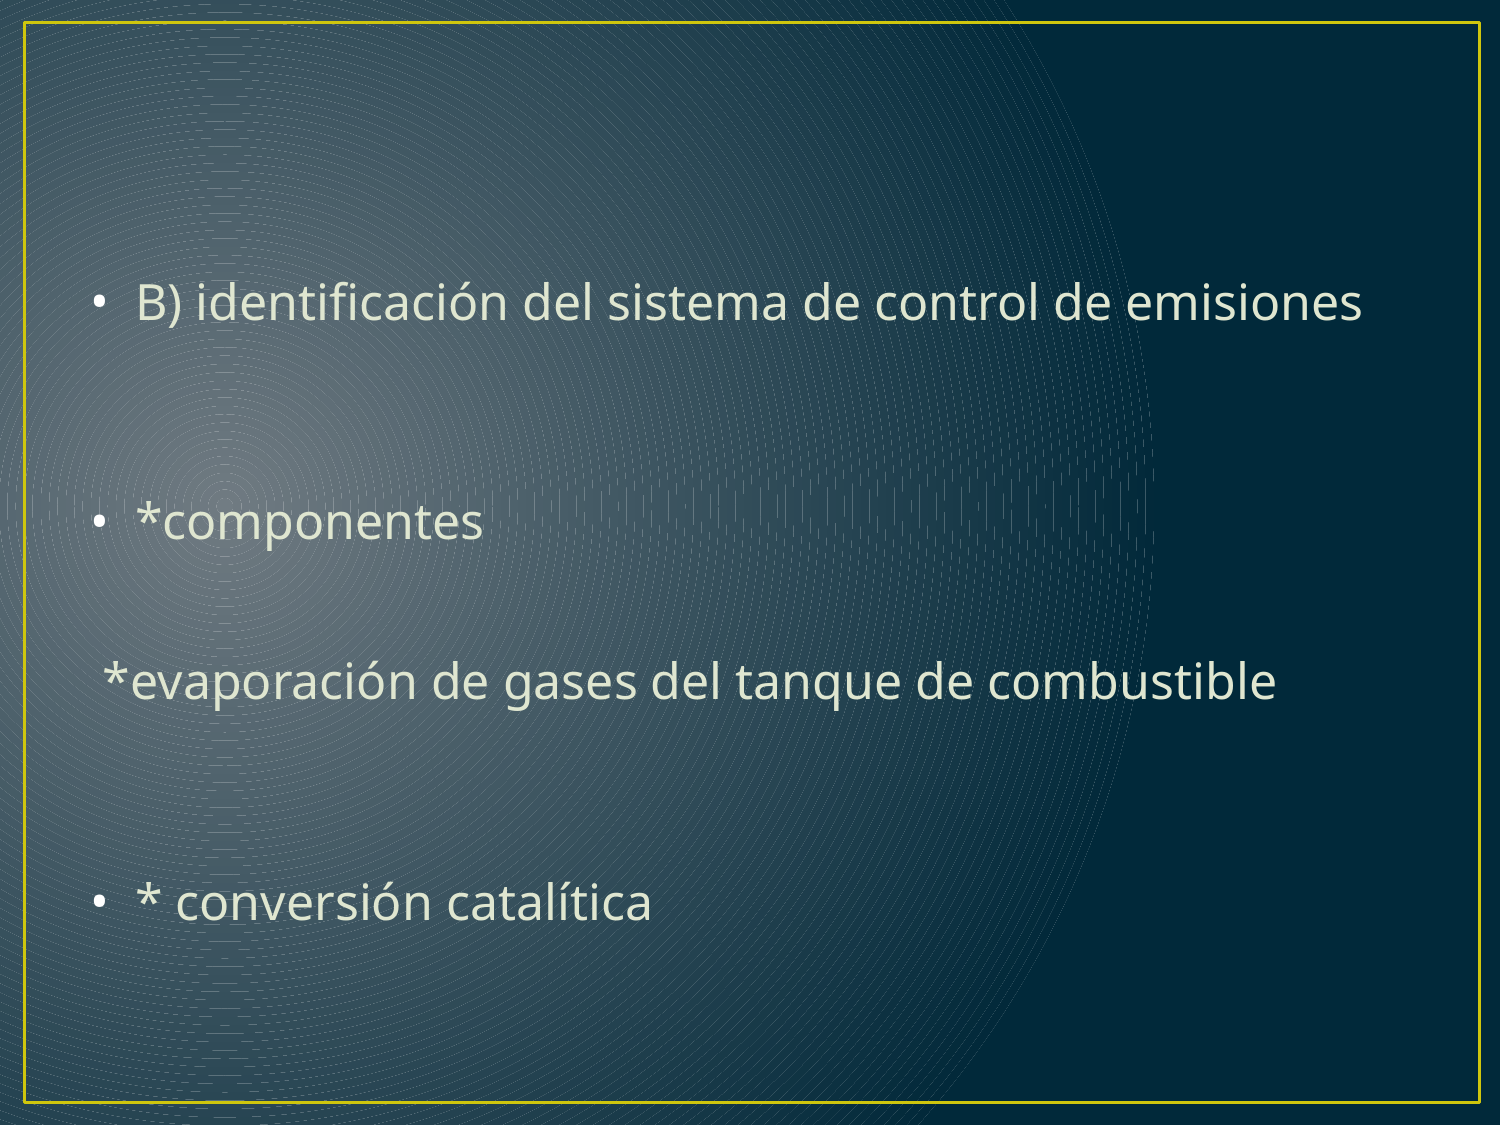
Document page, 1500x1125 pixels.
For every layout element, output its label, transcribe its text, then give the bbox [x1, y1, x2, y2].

list B) identificación del sistema de control de emisiones *componentes *evaporación de gases del tanque de combustible * conversión catalítica [75, 262, 1425, 1005]
